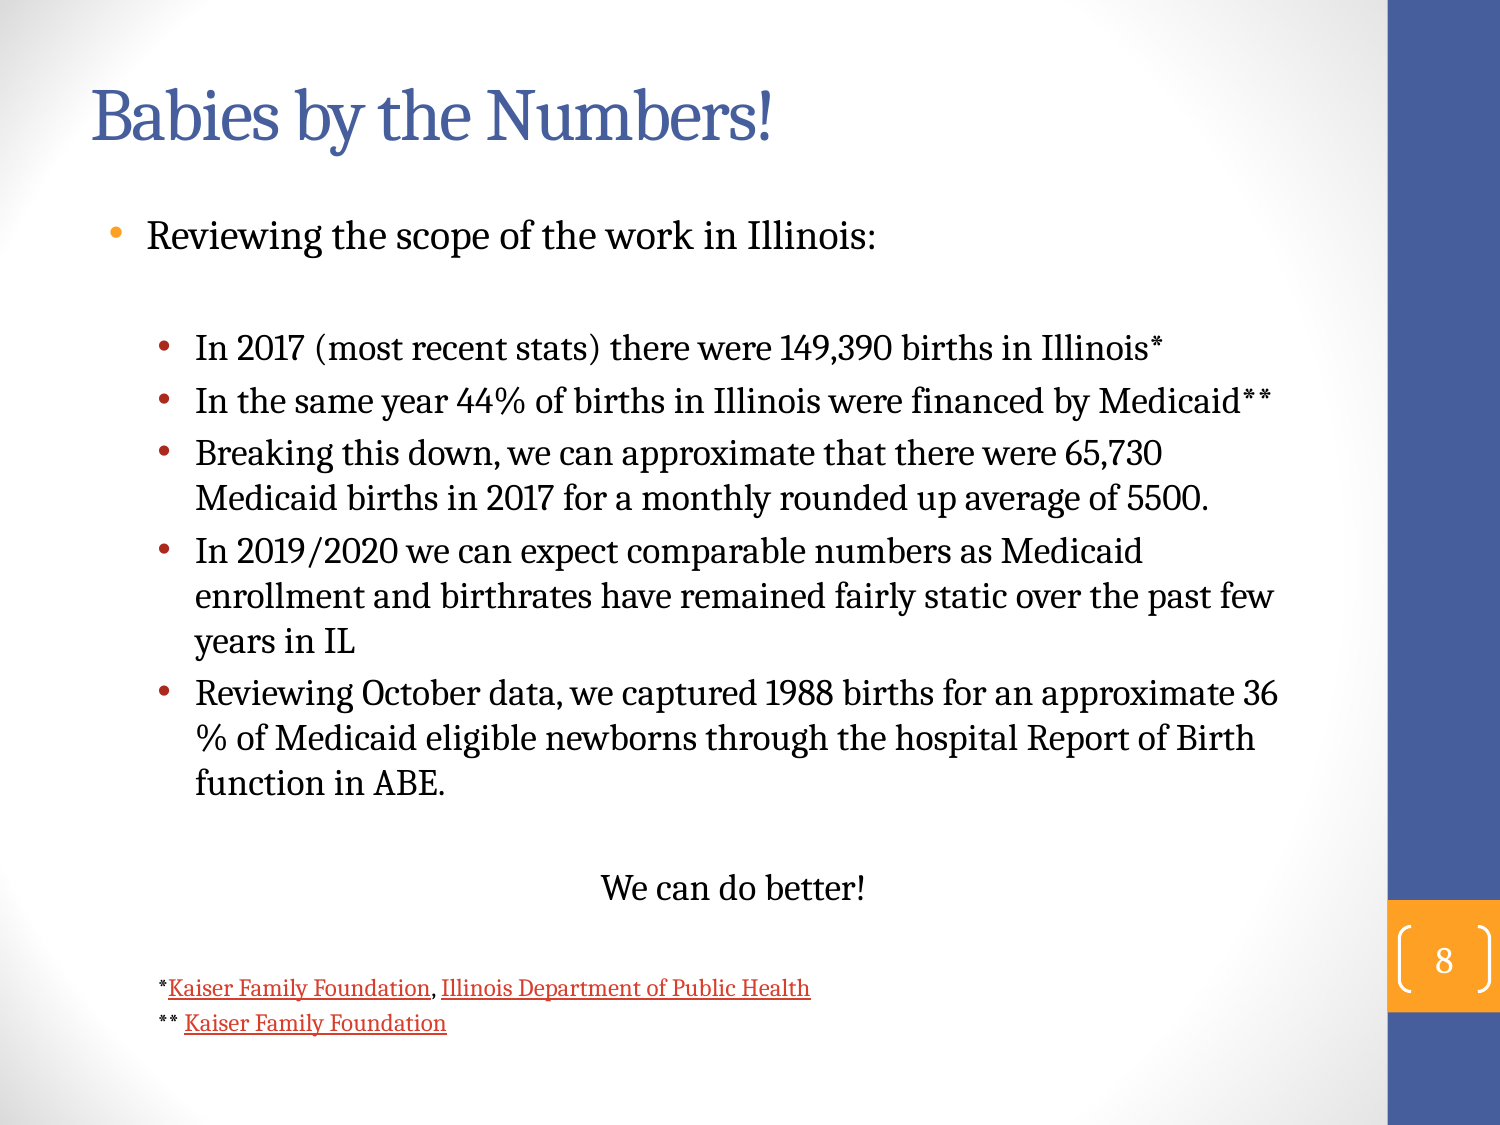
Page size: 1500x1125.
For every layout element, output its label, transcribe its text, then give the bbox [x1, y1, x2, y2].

slide_number 8 [1397, 924, 1492, 994]
picture [0, 0, 1387, 1125]
list Reviewing the scope of the work in Illinois: In 2017 (most recent stats) there were 149,390 births in Illinois* In the same year 44% of births in Illinois were financed by Medicaid** Breaking this down, we can approximate that there were 65,730 Medicaid births in 2017 for a monthly rounded up average of 5500. In 2019/2020 we can expect comparable numbers as Medicaid enrollment and birthrates have remained fairly static over the past few years in IL Reviewing October data, we captured 1988 births for an approximate 36 % of Medicaid eligible newborns through the hospital Report of Birth function in ABE. We can do better! *Kaiser Family Foundation, Illinois Department of Public Health ** Kaiser Family Foundation [75, 200, 1325, 1100]
title Babies by the Numbers! [75, 45, 1325, 175]
